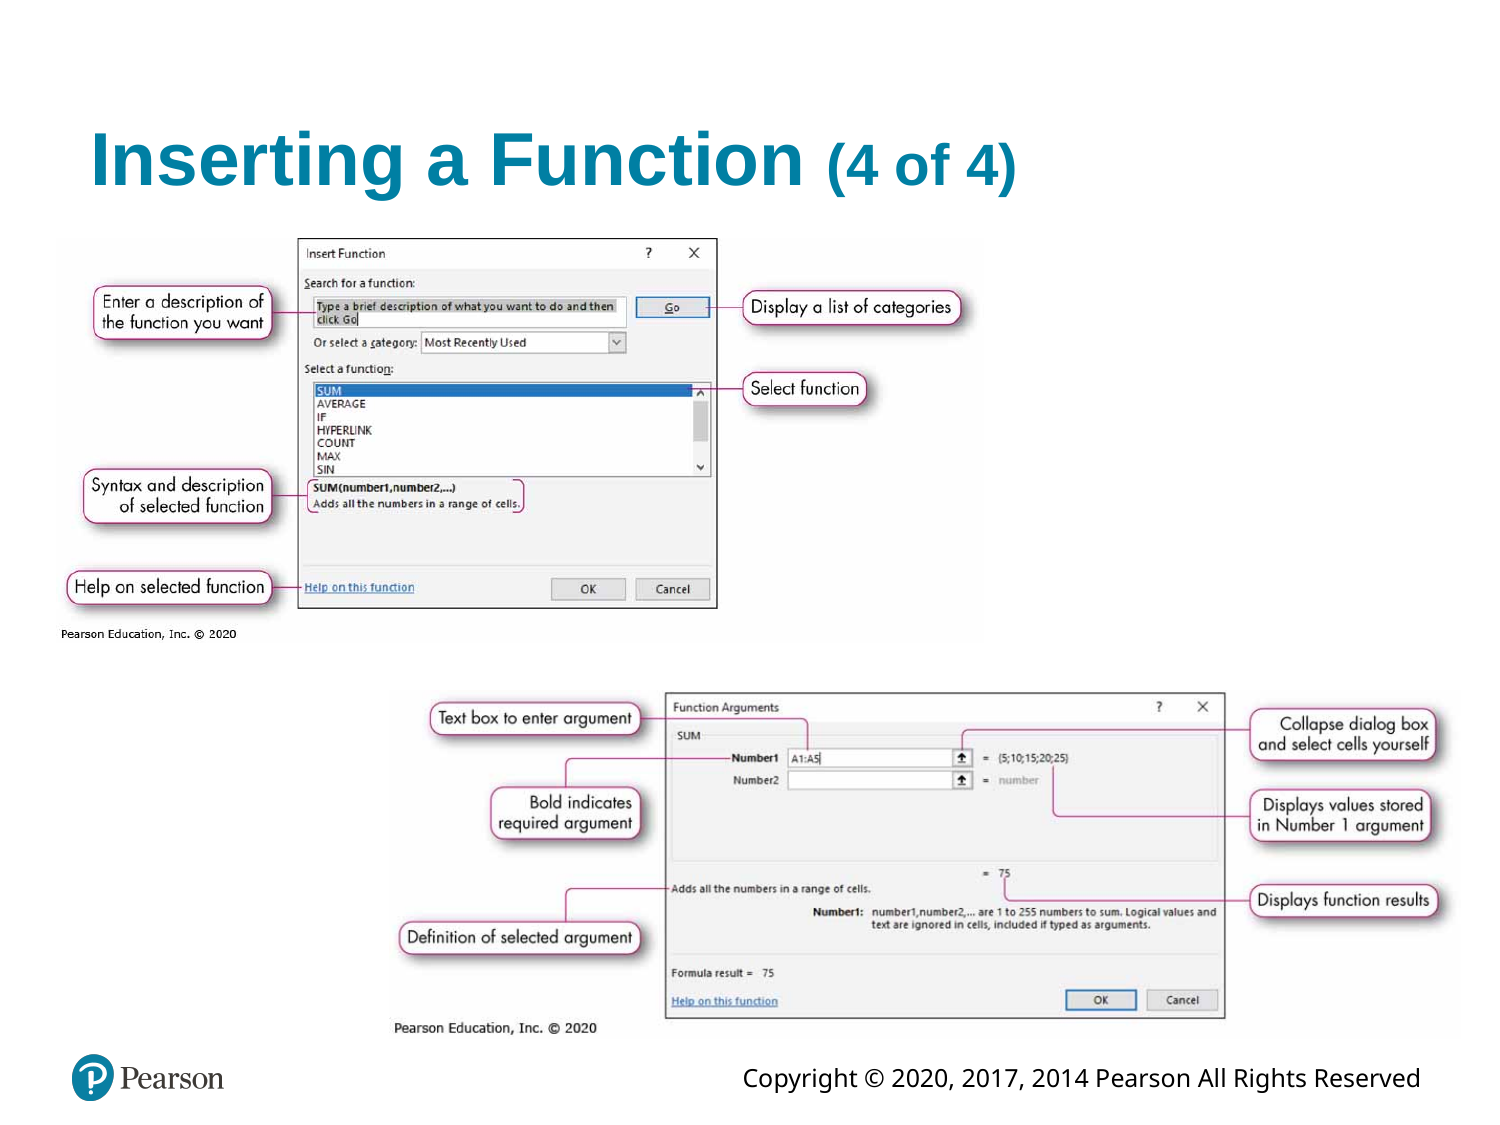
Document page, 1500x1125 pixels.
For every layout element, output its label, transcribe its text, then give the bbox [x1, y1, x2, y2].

title Inserting a Function (4 of 4) [75, 35, 1425, 216]
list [55, 238, 984, 643]
picture [98, 1054, 224, 1101]
picture [388, 690, 1461, 1039]
picture [72, 1054, 88, 1070]
picture [72, 1087, 83, 1101]
picture [80, 1063, 106, 1088]
